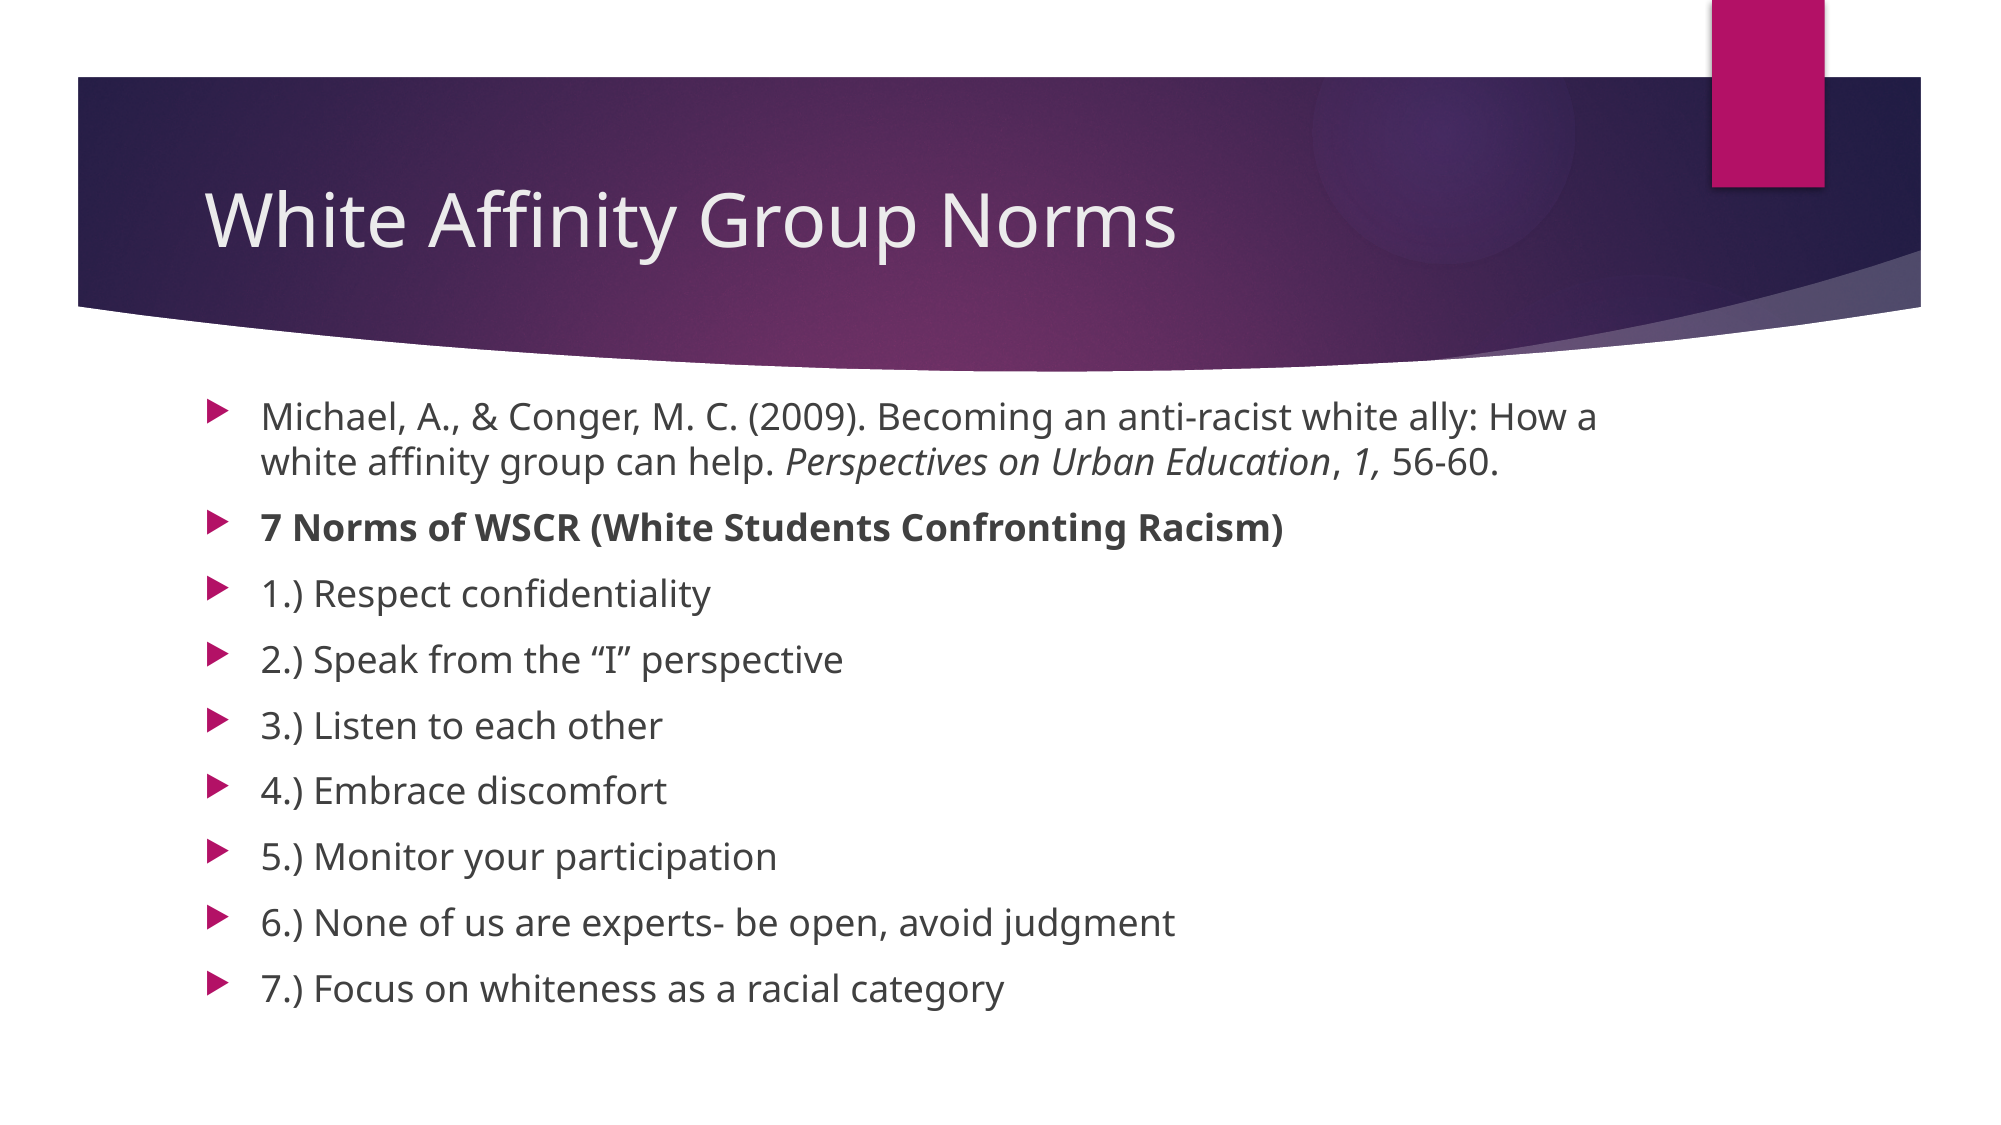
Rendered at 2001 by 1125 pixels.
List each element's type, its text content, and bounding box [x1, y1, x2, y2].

title White Affinity Group Norms [189, 159, 1627, 276]
list Michael, A., & Conger, M. C. (2009). Becoming an anti-racist white ally: How a white affinity group can help. Perspectives on Urban Education, 1, 56-60. 7 Norms of WSCR (White Students Confronting Racism) 1.) Respect confidentiality 2.) Speak from the “I” perspective 3.) Listen to each other 4.) Embrace discomfort 5.) Monitor your participation 6.) None of us are experts- be open, avoid judgment 7.) Focus on whiteness as a racial category [189, 385, 1638, 1093]
